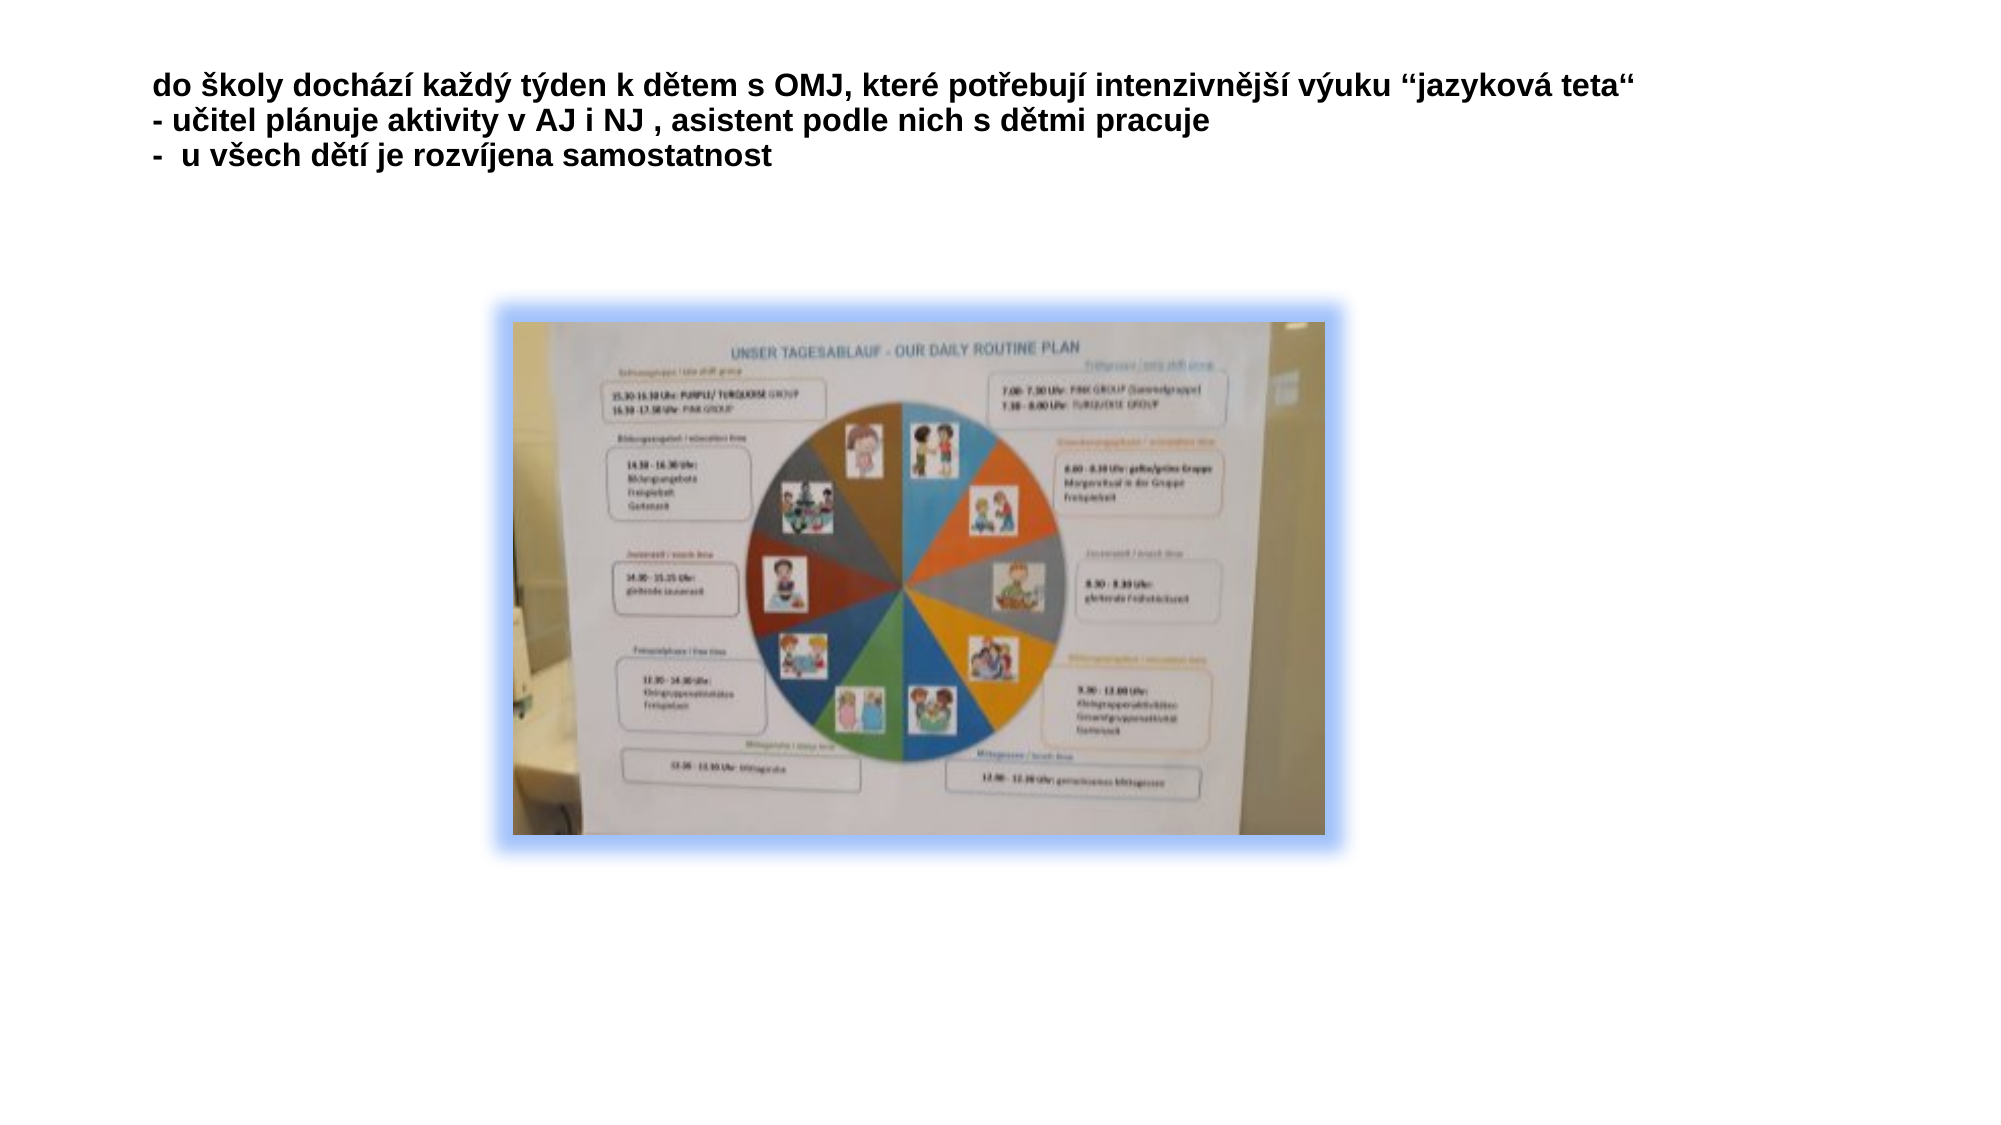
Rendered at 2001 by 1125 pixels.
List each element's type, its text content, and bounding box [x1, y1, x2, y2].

title do školy dochází každý týden k dětem s OMJ, které potřebují intenzivnější výuku ‘‘jazyková teta‘‘ - učitel plánuje aktivity v AJ i NJ , asistent podle nich s dětmi pracuje - u všech dětí je rozvíjena samostatnost [137, 59, 1863, 278]
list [513, 322, 1325, 835]
